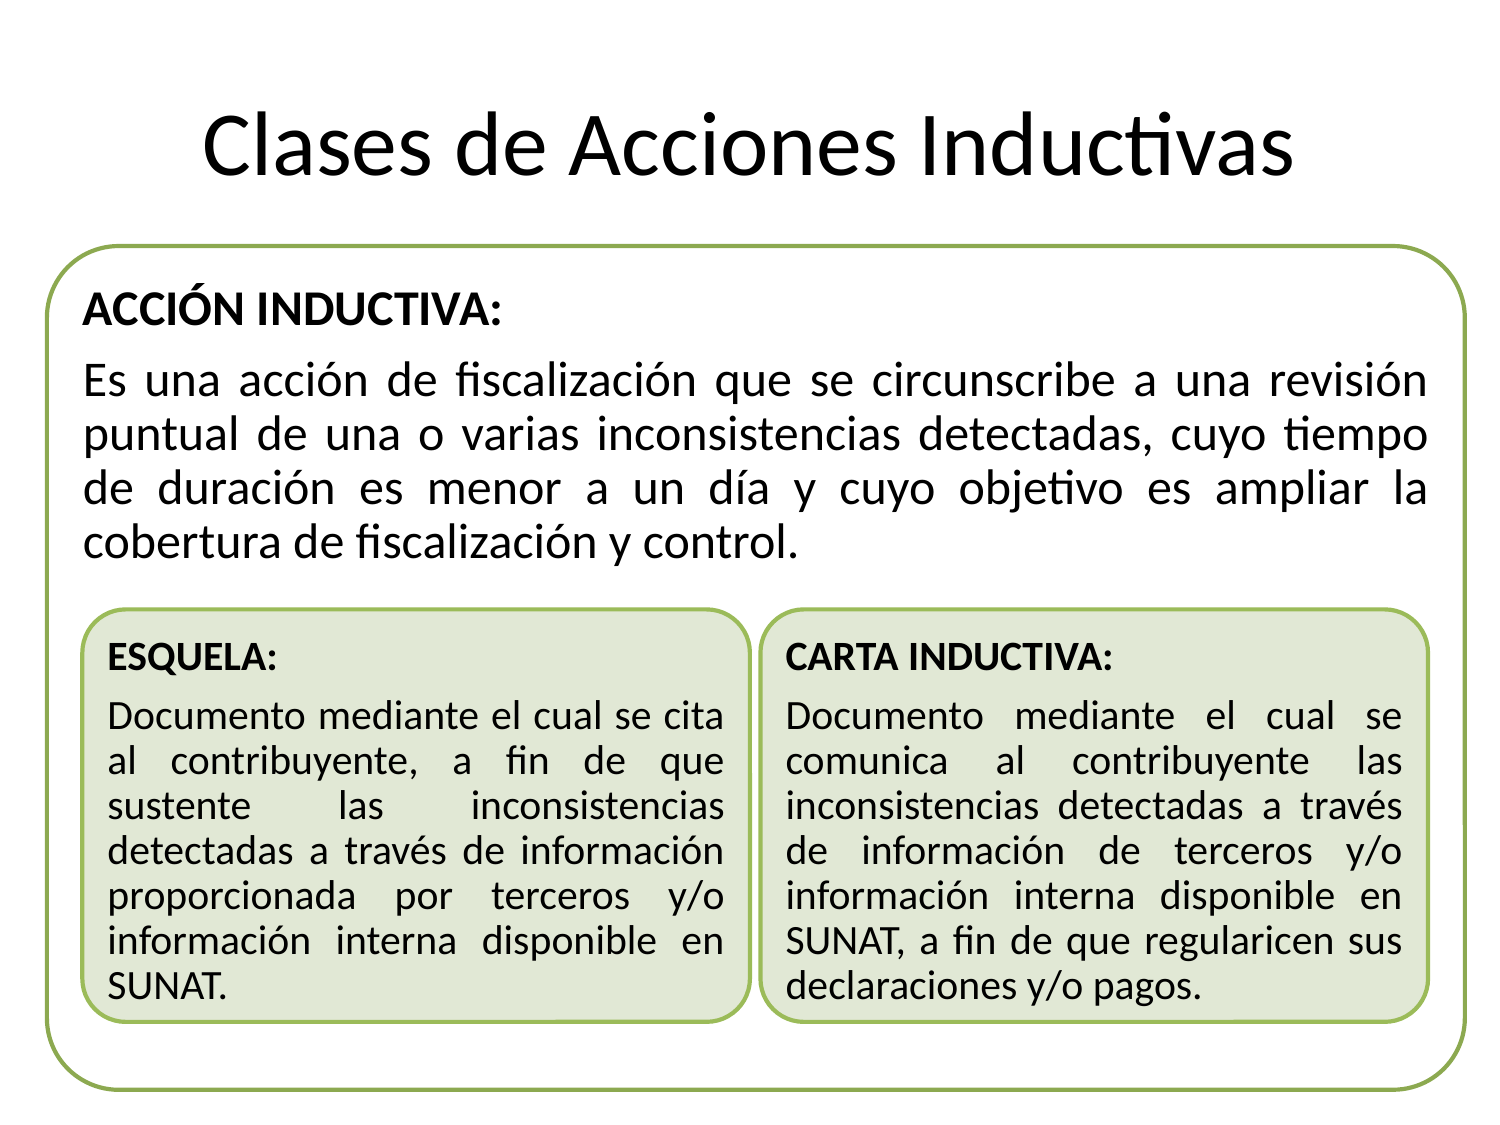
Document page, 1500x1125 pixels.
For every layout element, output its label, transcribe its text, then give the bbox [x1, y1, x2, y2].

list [46, 245, 1466, 1091]
title Clases de Acciones Inductivas [75, 45, 1425, 233]
